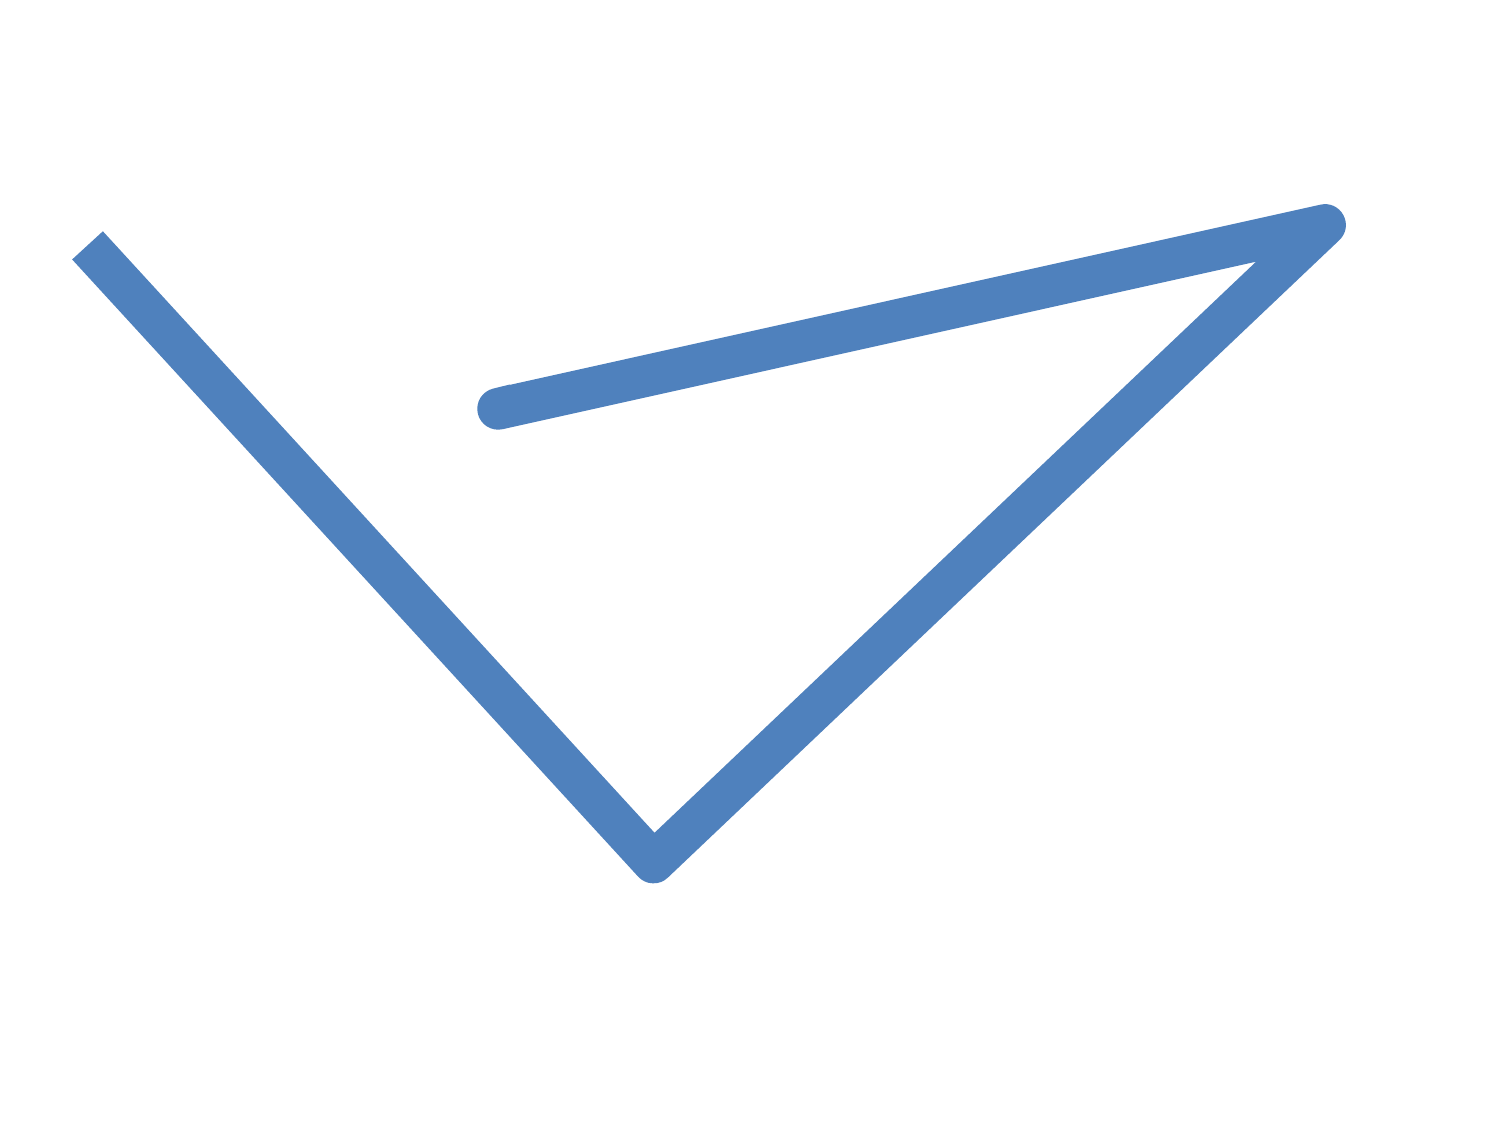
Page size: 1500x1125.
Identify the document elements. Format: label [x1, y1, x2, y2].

text_box [86, 224, 1326, 864]
